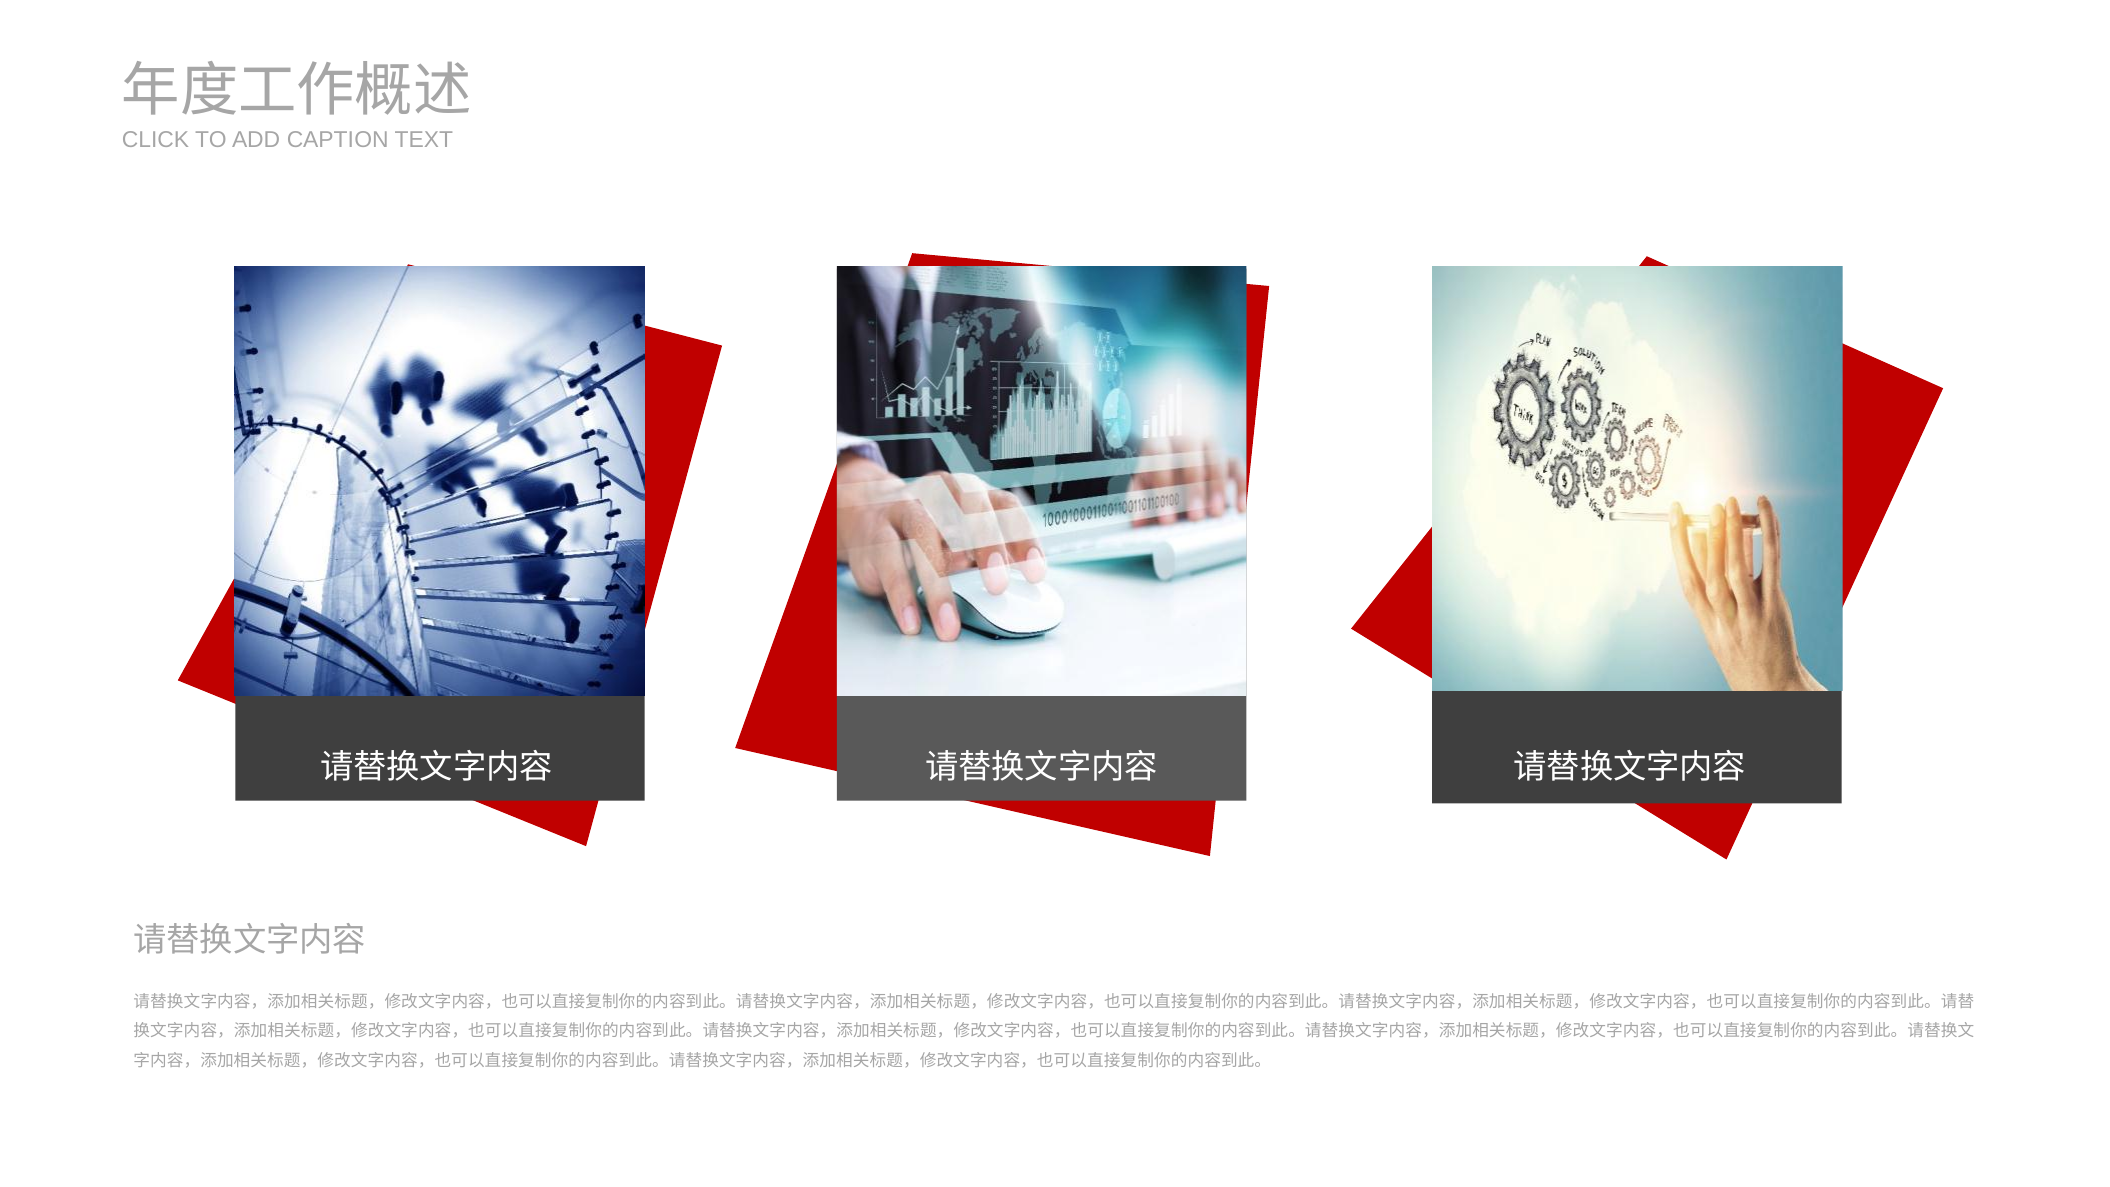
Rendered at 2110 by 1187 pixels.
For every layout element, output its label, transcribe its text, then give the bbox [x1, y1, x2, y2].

text_box [474, 801, 599, 847]
text_box [1351, 527, 1431, 678]
text_box [1247, 283, 1270, 500]
text_box [735, 466, 836, 771]
text_box 请替换文字内容 [1513, 725, 1747, 786]
text_box [646, 325, 723, 626]
text_box [177, 580, 235, 704]
text_box 请替换文字内容 [320, 725, 554, 786]
text_box 请替换文字内容 [925, 725, 1159, 786]
text_box CLICK TO ADD CAPTION TEXT [121, 124, 501, 153]
text_box [968, 801, 1216, 857]
text_box [1844, 344, 1944, 604]
text_box [907, 253, 1041, 265]
text_box [1432, 692, 1842, 804]
text_box [233, 265, 646, 697]
text_box [836, 697, 1247, 801]
text_box [235, 697, 645, 801]
text_box [1431, 265, 1844, 692]
text_box [836, 265, 1247, 697]
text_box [133, 918, 1977, 1072]
text_box [1639, 256, 1667, 265]
text_box [1636, 804, 1752, 860]
text_box 年度工作概述 [121, 52, 501, 123]
